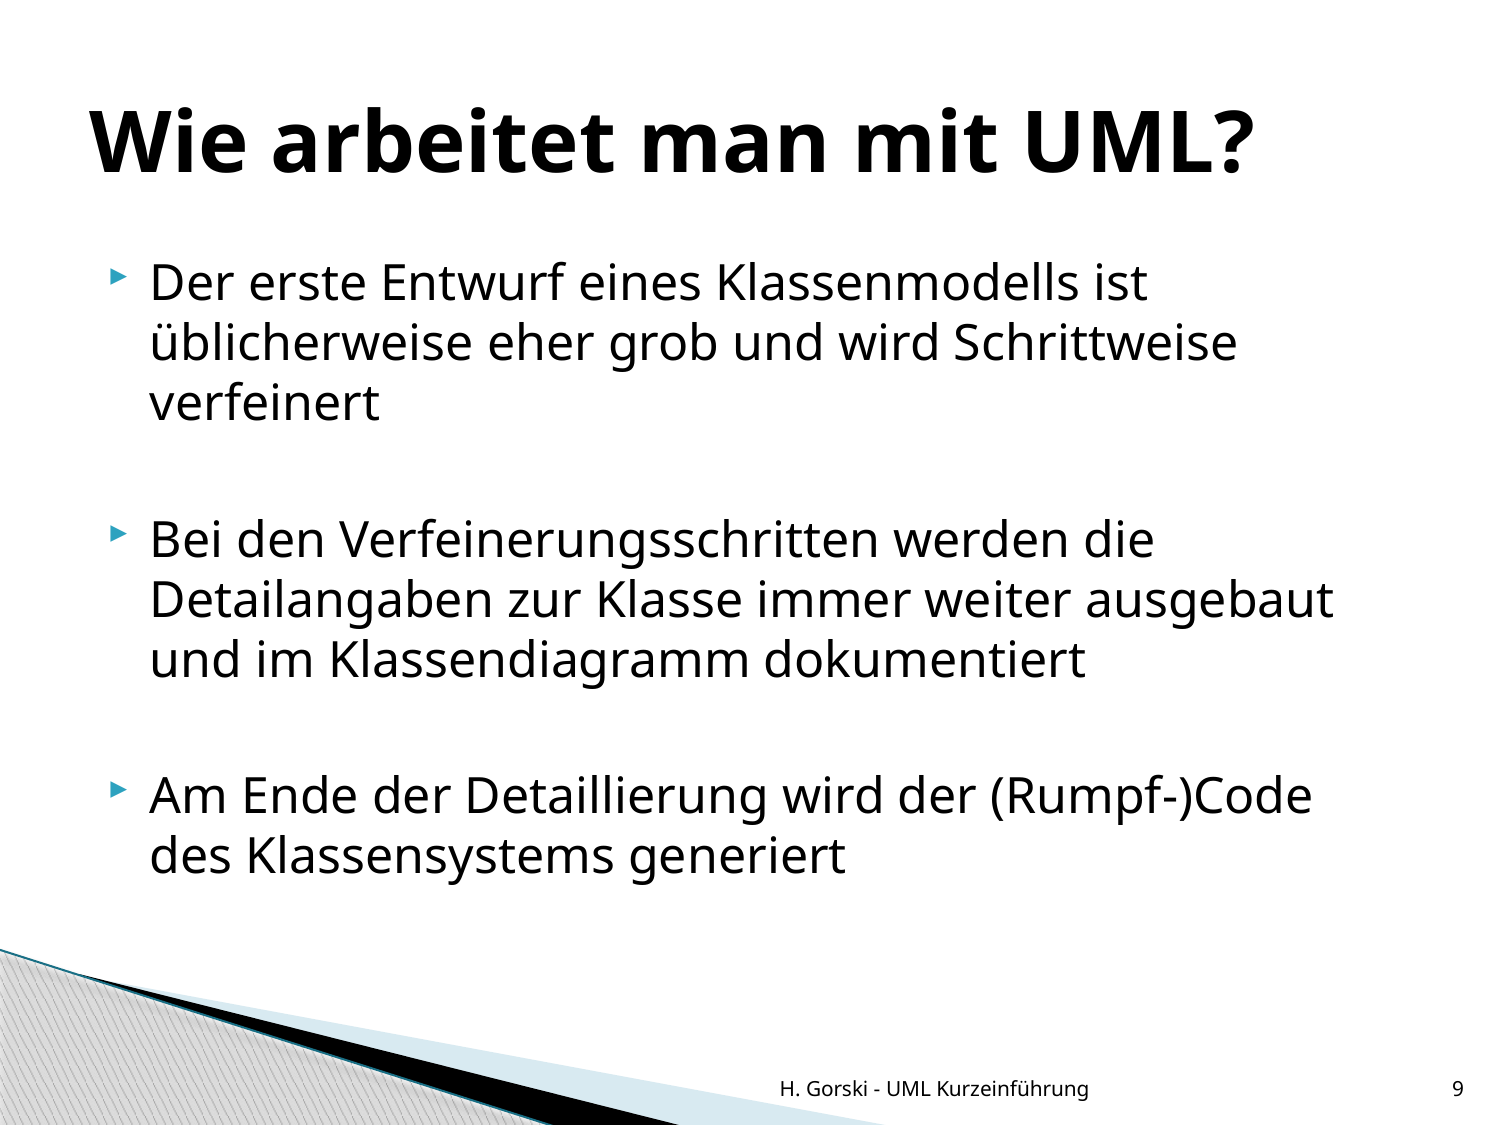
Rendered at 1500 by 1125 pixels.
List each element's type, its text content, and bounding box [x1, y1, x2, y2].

title Wie arbeitet man mit UML? [75, 45, 1425, 233]
list Der erste Entwurf eines Klassenmodells ist üblicherweise eher grob und wird Schrittweise verfeinert Bei den Verfeinerungsschritten werden die Detailangaben zur Klasse immer weiter ausgebaut und im Klassendiagramm dokumentiert Am Ende der Detaillierung wird der (Rumpf-)Code des Klassensystems generiert [75, 243, 1425, 986]
slide_number 9 [1418, 1051, 1479, 1112]
footer H. Gorski - UML Kurzeinführung [718, 1051, 1105, 1112]
